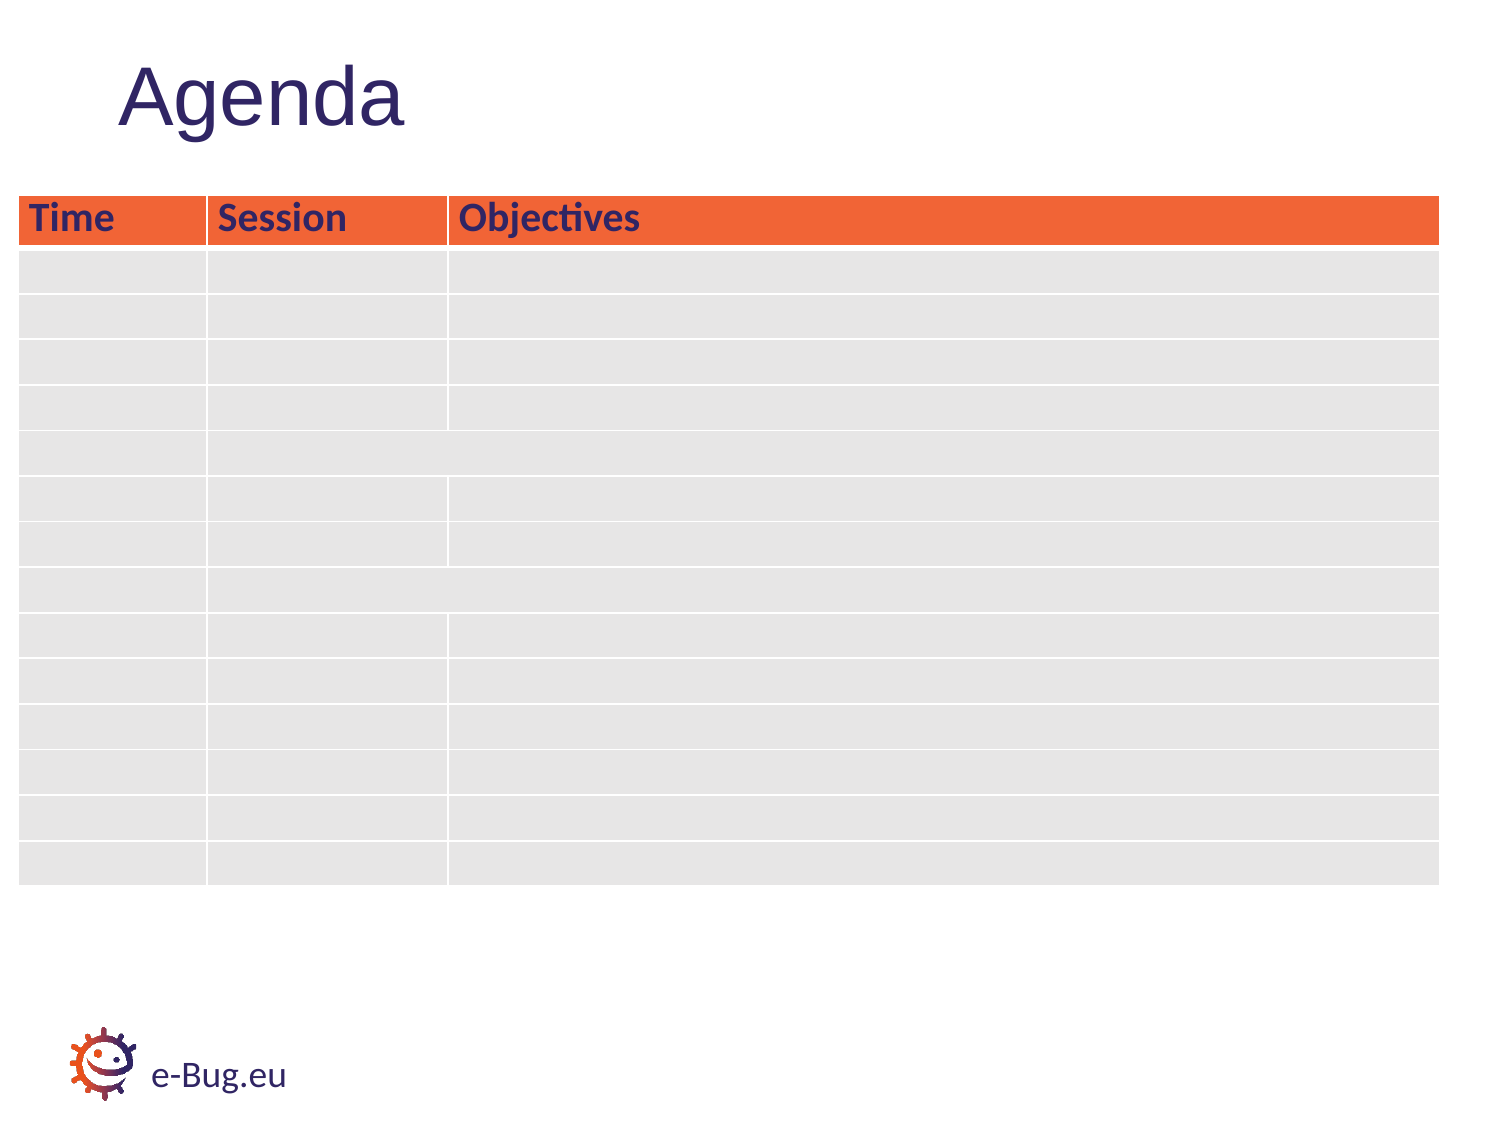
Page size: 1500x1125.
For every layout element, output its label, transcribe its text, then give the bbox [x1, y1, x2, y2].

table_cell [19, 295, 206, 338]
table_cell [449, 386, 1439, 430]
table_cell [208, 842, 447, 885]
table_cell [19, 568, 206, 612]
table_cell [208, 659, 447, 703]
table_cell [449, 750, 1439, 794]
table_cell [449, 522, 1439, 566]
table_cell [208, 431, 1439, 475]
table_cell [19, 659, 206, 703]
table_cell [19, 522, 206, 566]
table_cell [208, 477, 447, 521]
table_header Session [208, 196, 447, 245]
table_cell [449, 295, 1439, 338]
table_cell [19, 340, 206, 384]
table_cell [449, 796, 1439, 840]
table_cell [208, 340, 447, 384]
table_cell [449, 842, 1439, 885]
table_cell [449, 477, 1439, 521]
table_cell [19, 386, 206, 430]
table_cell [449, 705, 1439, 749]
table_cell [449, 614, 1439, 657]
table_cell [208, 796, 447, 840]
title Agenda [103, 10, 1397, 187]
table_cell [449, 659, 1439, 703]
table_cell [208, 386, 447, 430]
table_cell [19, 477, 206, 521]
table_cell [208, 750, 447, 794]
table_cell [19, 796, 206, 840]
table_header Objectives [449, 196, 1439, 245]
table_cell [449, 340, 1439, 384]
table_cell [208, 251, 447, 293]
table_cell [19, 251, 206, 293]
table_header Time [19, 196, 206, 245]
picture [69, 1027, 137, 1103]
table_cell [19, 431, 206, 475]
table_cell [449, 251, 1439, 293]
table_cell [208, 705, 447, 749]
table_cell [208, 522, 447, 566]
table_cell [19, 750, 206, 794]
table_cell [19, 614, 206, 657]
table_cell [19, 705, 206, 749]
footer e-Bug.eu [136, 1042, 643, 1103]
table_cell [208, 295, 447, 338]
table_cell [208, 568, 1439, 612]
table_cell [208, 614, 447, 657]
table_cell [19, 842, 206, 885]
